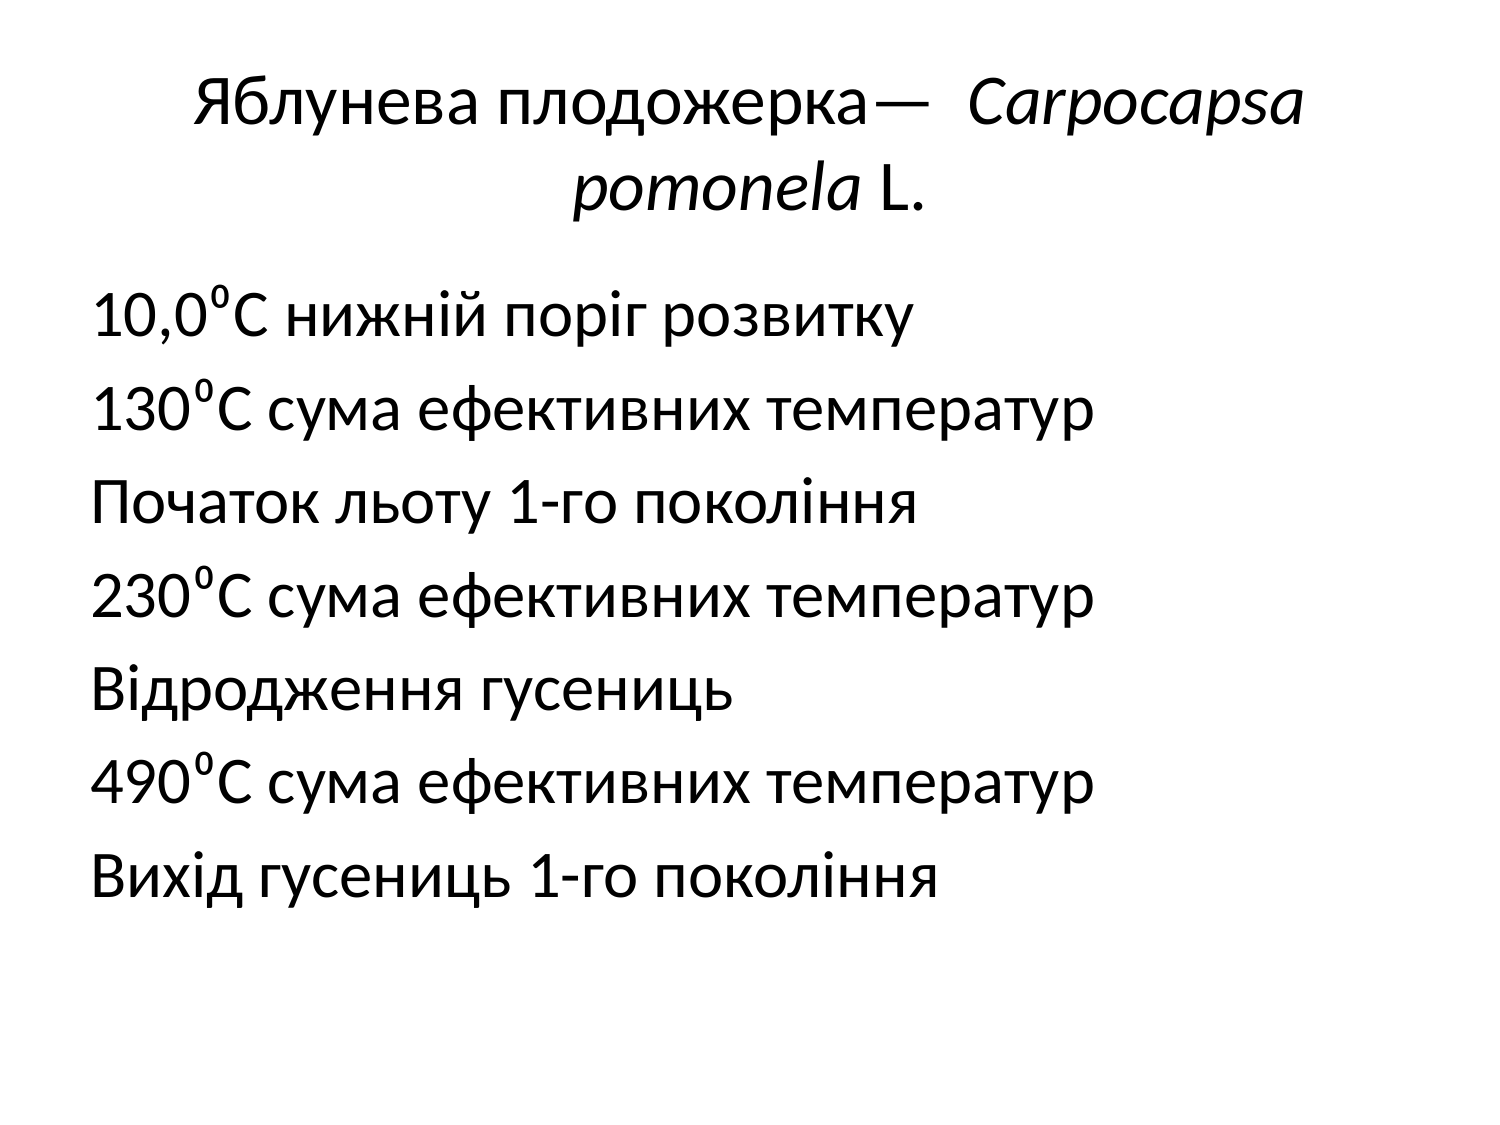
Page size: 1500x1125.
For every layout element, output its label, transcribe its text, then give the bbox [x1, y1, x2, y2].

title Яблунева плодожерка— Carpocapsa pomonela L. [75, 45, 1425, 233]
list 10,0⁰С нижній поріг розвитку 130⁰С сума ефективних температур Початок льоту 1-го покоління 230⁰С сума ефективних температур Відродження гусениць 490⁰С сума ефективних температур Вихід гусениць 1-го покоління [75, 262, 1425, 1005]
